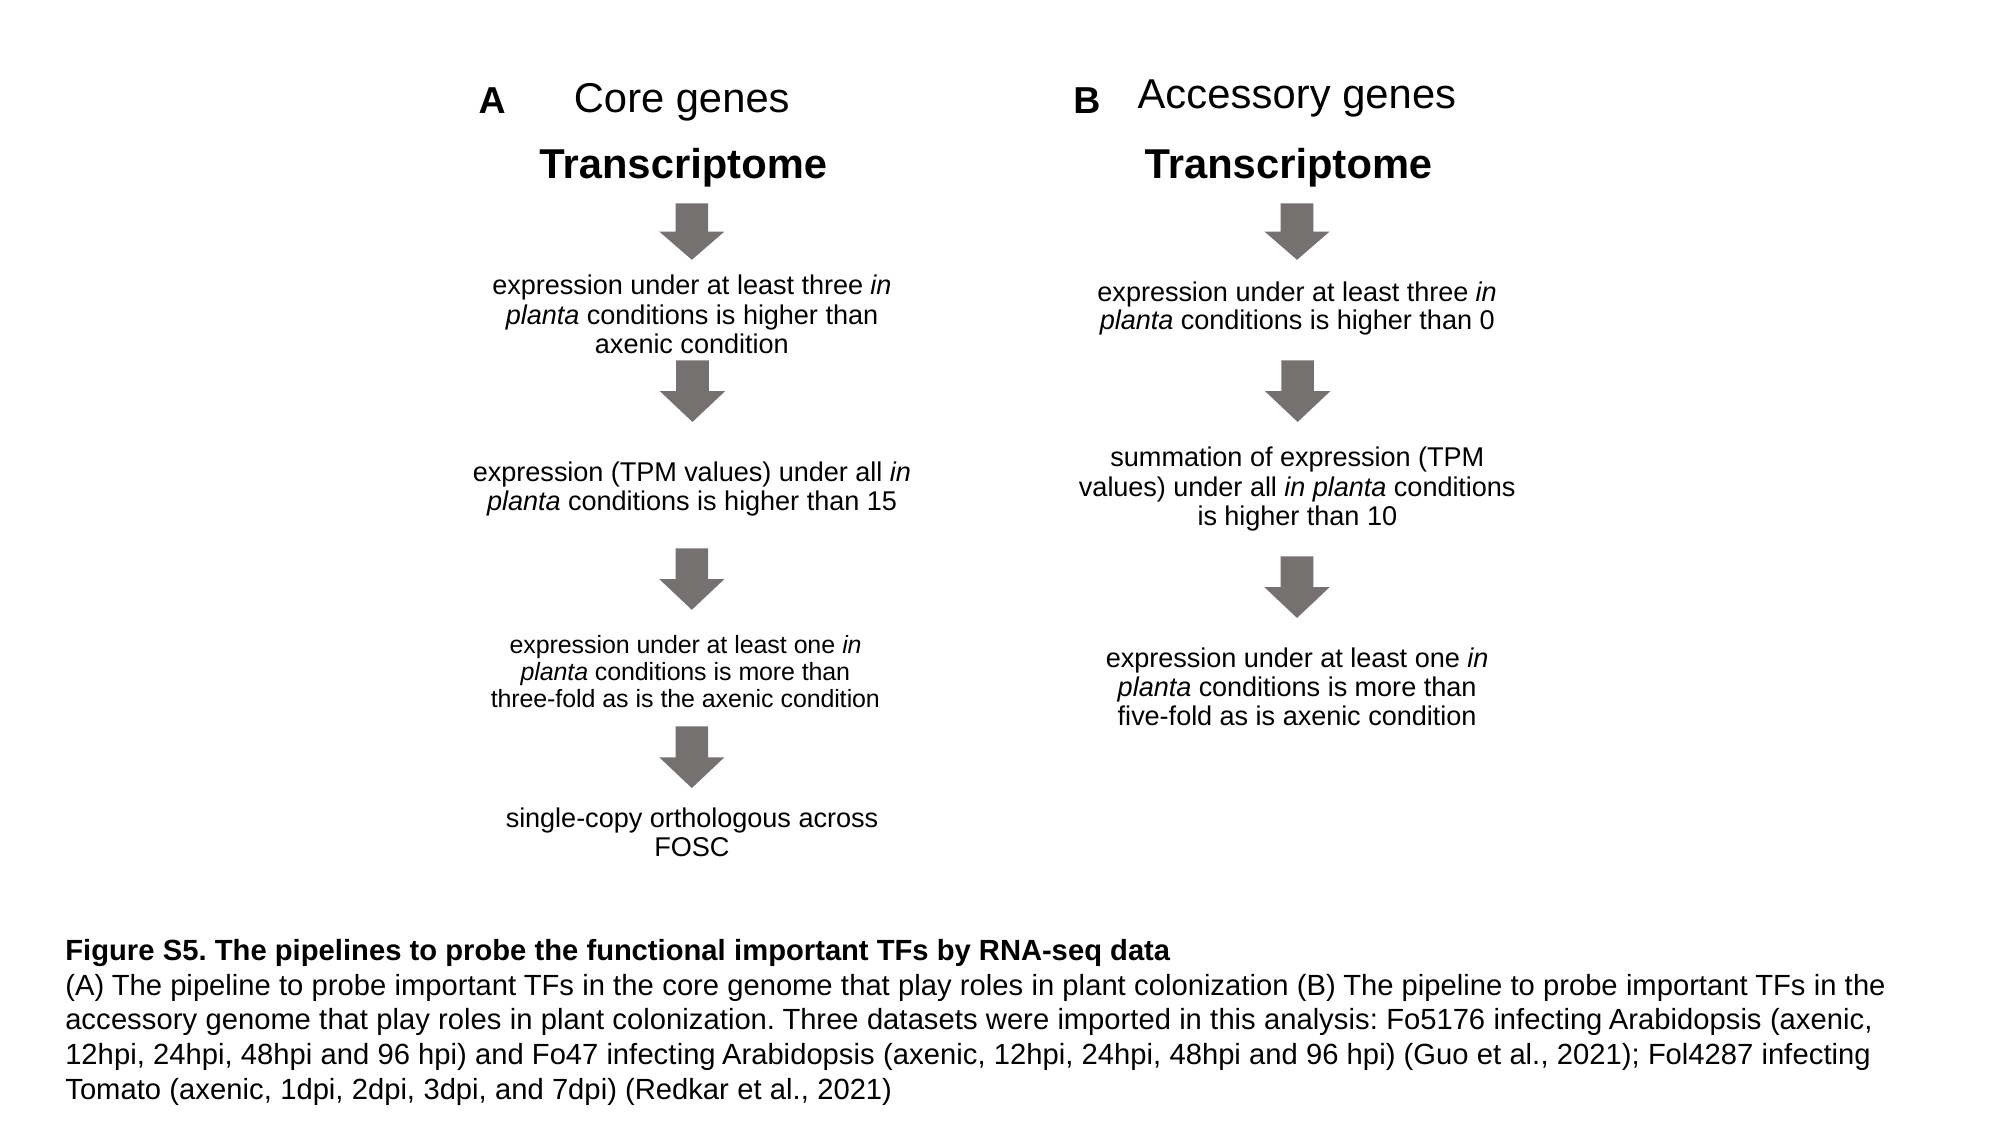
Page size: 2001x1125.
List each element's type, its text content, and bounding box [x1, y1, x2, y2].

text_box Figure S5. The pipelines to probe the functional important TFs by RNA-seq data (A) The pipeline to probe important TFs in the core genome that play roles in plant colonization (B) The pipeline to probe important TFs in the accessory genome that play roles in plant colonization. Three datasets were imported in this analysis: Fo5176 infecting Arabidopsis (axenic, 12hpi, 24hpi, 48hpi and 96 hpi) and Fo47 infecting Arabidopsis (axenic, 12hpi, 24hpi, 48hpi and 96 hpi) (Guo et al., 2021); Fol4287 infecting Tomato (axenic, 1dpi, 2dpi, 3dpi, and 7dpi) (Redkar et al., 2021) [50, 923, 1925, 1113]
text_box Accessory genes [1065, 52, 1529, 138]
text_box [1261, 555, 1333, 620]
text_box summation of expression (TPM values) under all in planta conditions is higher than 10 [1058, 430, 1537, 545]
text_box expression under at least three in planta conditions is higher than 0 [1075, 264, 1519, 379]
text_box Core genes [450, 55, 914, 142]
text_box expression under at least three in planta conditions is higher than axenic condition [470, 264, 914, 379]
text_box expression (TPM values) under all in planta conditions is higher than 15 [452, 430, 931, 545]
text_box [657, 359, 728, 424]
text_box expression under at least one in planta conditions is more than three-fold as is the axenic condition [470, 625, 901, 740]
text_box [656, 202, 728, 262]
text_box [656, 547, 728, 612]
text_box [1261, 202, 1333, 262]
text_box A [463, 68, 521, 129]
text_box [656, 725, 728, 790]
text_box single-copy orthologous across FOSC [483, 790, 901, 905]
text_box B [1058, 68, 1116, 129]
text_box expression under at least one in planta conditions is more than five-fold as is axenic condition [1075, 636, 1519, 751]
text_box [1262, 359, 1333, 424]
text_box Transcriptome [1129, 138, 1465, 223]
text_box Transcriptome [524, 142, 860, 223]
